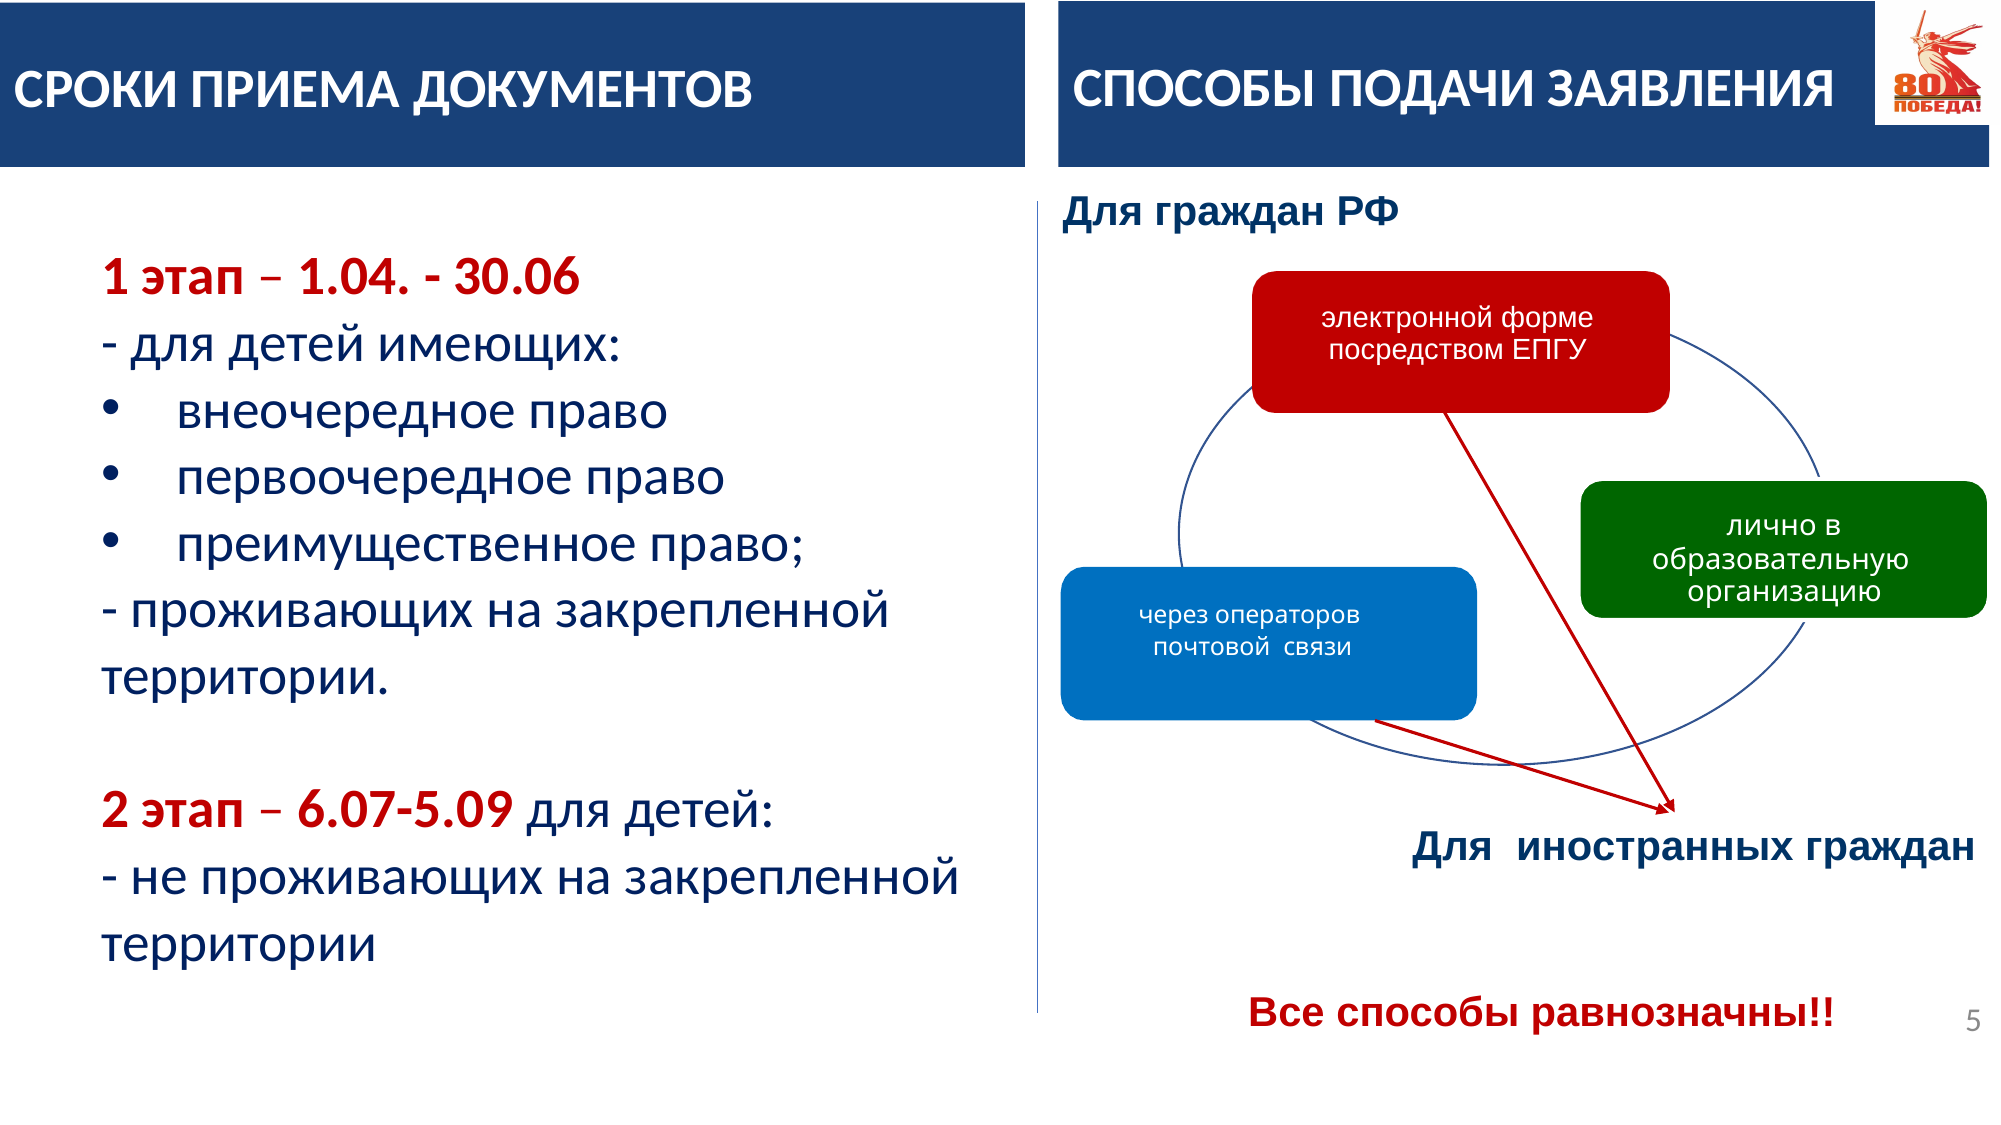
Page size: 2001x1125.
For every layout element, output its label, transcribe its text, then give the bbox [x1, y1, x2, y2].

text_box [1670, 333, 1820, 476]
text_box [1311, 721, 1374, 747]
text_box Все способы равнозначны!! [1208, 936, 1875, 1088]
text_box Для иностранных граждан [1412, 816, 1990, 869]
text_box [1437, 399, 1675, 813]
text_box [1177, 386, 1437, 566]
text_box 5 [1875, 987, 2000, 1048]
text_box СРОКИ ПРИЕМА ДОКУМЕНТОВ [0, 2, 1026, 168]
text_box Для граждан РФ [1062, 181, 1566, 234]
picture [1874, 0, 2000, 125]
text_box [1374, 720, 1437, 813]
text_box [1060, 662, 1437, 721]
text_box [1675, 623, 1805, 732]
text_box 1 этап – 1.04. - 30.06 - для детей имеющих: внеочередное право первоочередное право преимущественное право; - проживающих на закрепленной территории. 2 этап – 6.07-5.09 для детей: - не проживающих на закрепленной территории [86, 232, 1000, 980]
text_box [1060, 566, 1437, 597]
picture [1251, 271, 1670, 413]
text_box СПОСОБЫ ПОДАЧИ ЗАЯВЛЕНИЯ [1057, 0, 1990, 168]
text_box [1675, 478, 1990, 621]
text_box через операторов почтовой связи [1043, 597, 1437, 662]
